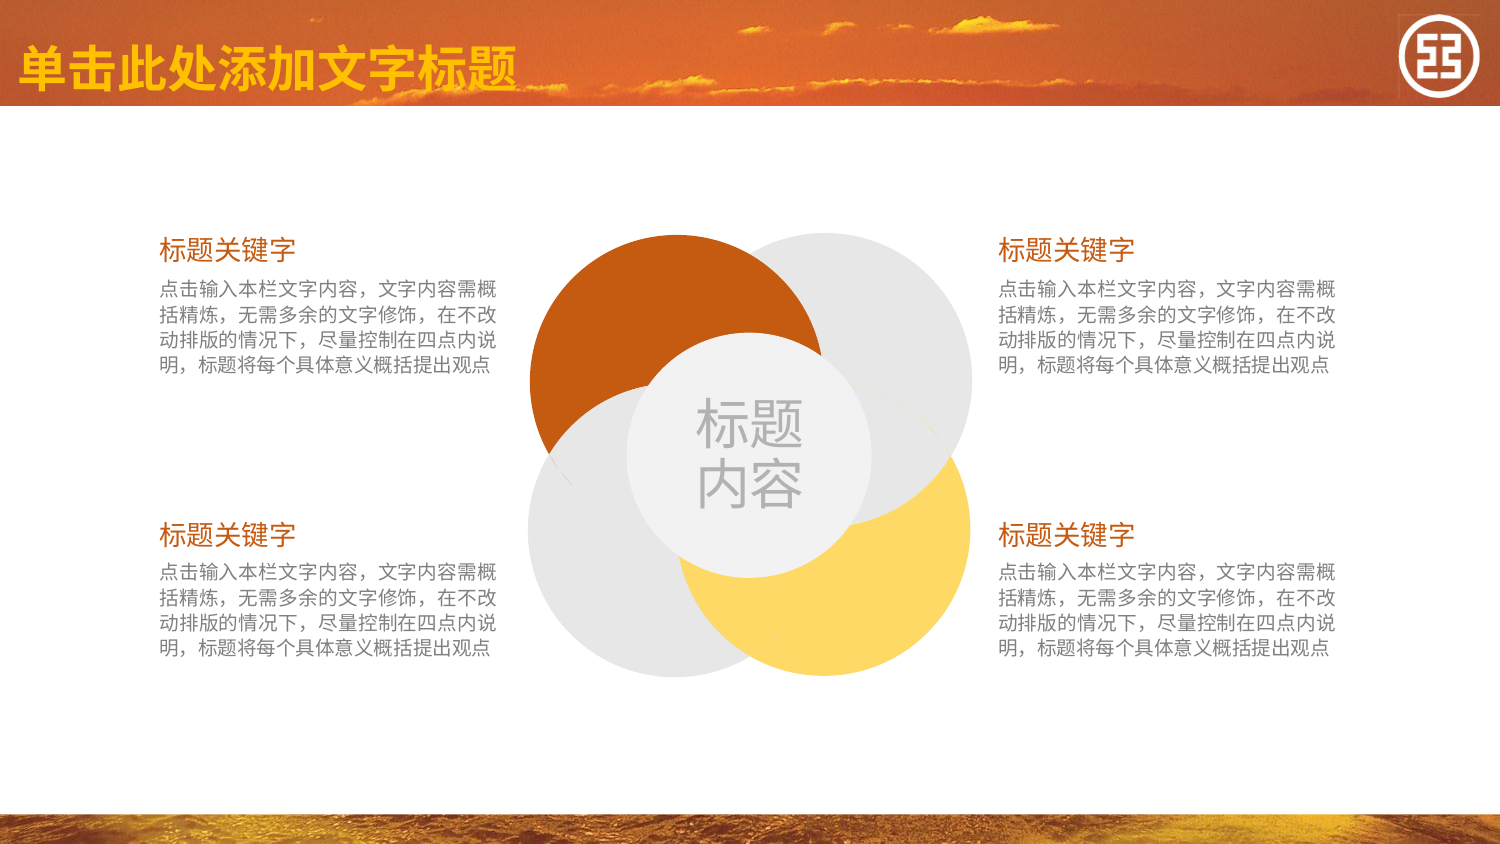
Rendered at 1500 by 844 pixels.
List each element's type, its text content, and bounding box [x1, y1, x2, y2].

text_box 标题关键字 [159, 232, 388, 266]
text_box 标题关键字 [998, 517, 1226, 551]
picture [0, 0, 1500, 106]
text_box 点击输入本栏文字内容，文字内容需概括精炼，无需多余的文字修饰，在不改动排版的情况下，尽量控制在四点内说明，标题将每个具体意义概括提出观点 [159, 558, 497, 660]
text_box 点击输入本栏文字内容，文字内容需概括精炼，无需多余的文字修饰，在不改动排版的情况下，尽量控制在四点内说明，标题将每个具体意义概括提出观点 [998, 275, 1336, 377]
text_box 标题关键字 [998, 232, 1226, 266]
text_box 点击输入本栏文字内容，文字内容需概括精炼，无需多余的文字修饰，在不改动排版的情况下，尽量控制在四点内说明，标题将每个具体意义概括提出观点 [998, 558, 1336, 660]
text_box 标题关键字 [159, 517, 388, 551]
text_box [527, 232, 973, 678]
text_box 点击输入本栏文字内容，文字内容需概括精炼，无需多余的文字修饰，在不改动排版的情况下，尽量控制在四点内说明，标题将每个具体意义概括提出观点 [159, 275, 497, 377]
picture [0, 815, 1500, 844]
